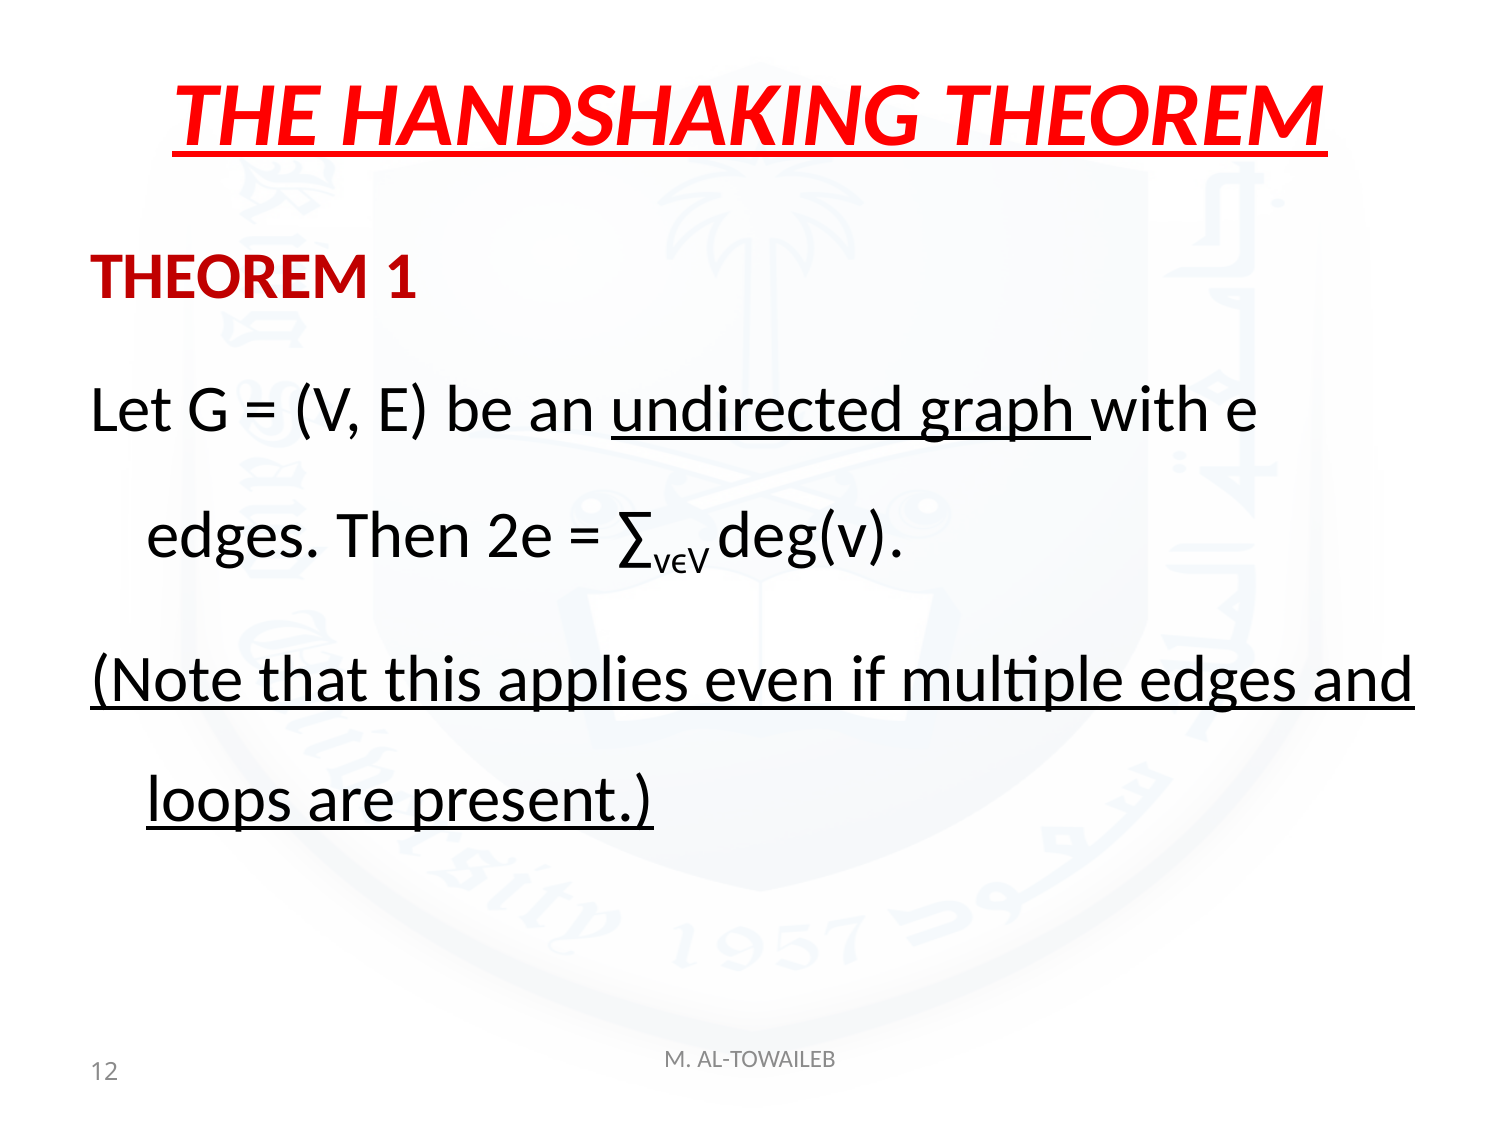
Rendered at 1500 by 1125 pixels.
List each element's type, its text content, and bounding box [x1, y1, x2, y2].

slide_number 12 [75, 1042, 425, 1103]
list THEOREM 1 Let G = (V, E) be an undirected graph with e edges. Then 2e = ∑vϵV deg(v). (Note that this applies even if multiple edges and loops are present.) [75, 184, 1447, 1005]
title THE HANDSHAKING THEOREM [75, 45, 1425, 173]
footer M. AL-TOWAILEB [512, 1042, 988, 1103]
